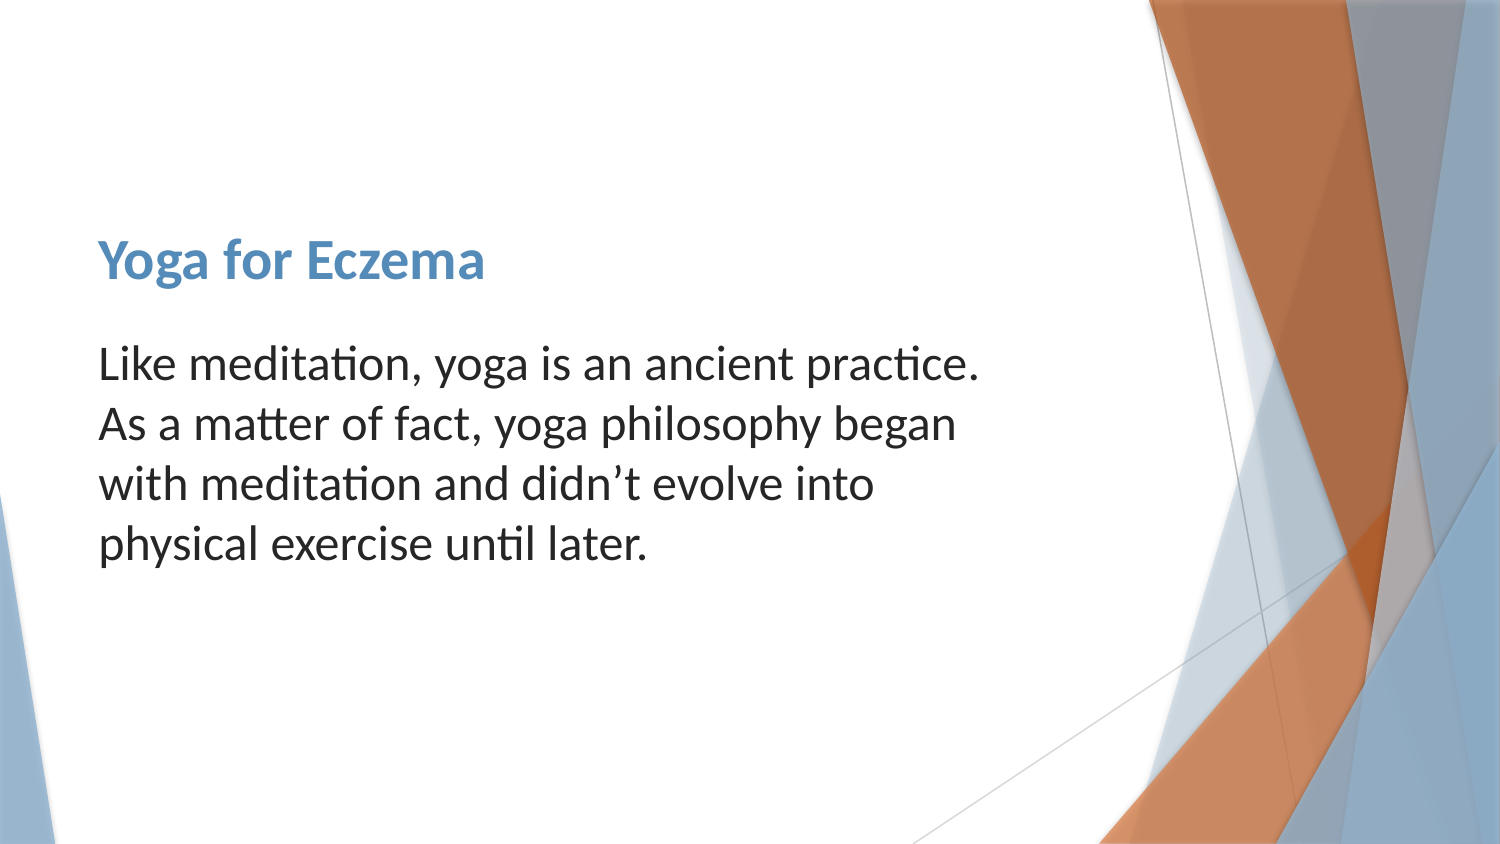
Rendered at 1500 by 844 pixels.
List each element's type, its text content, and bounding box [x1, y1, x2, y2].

title Yoga for Eczema [83, 214, 1141, 302]
list Like meditation, yoga is an ancient practice. As a matter of fact, yoga philosophy began with meditation and didn’t evolve into physical exercise until later. [83, 322, 1022, 800]
